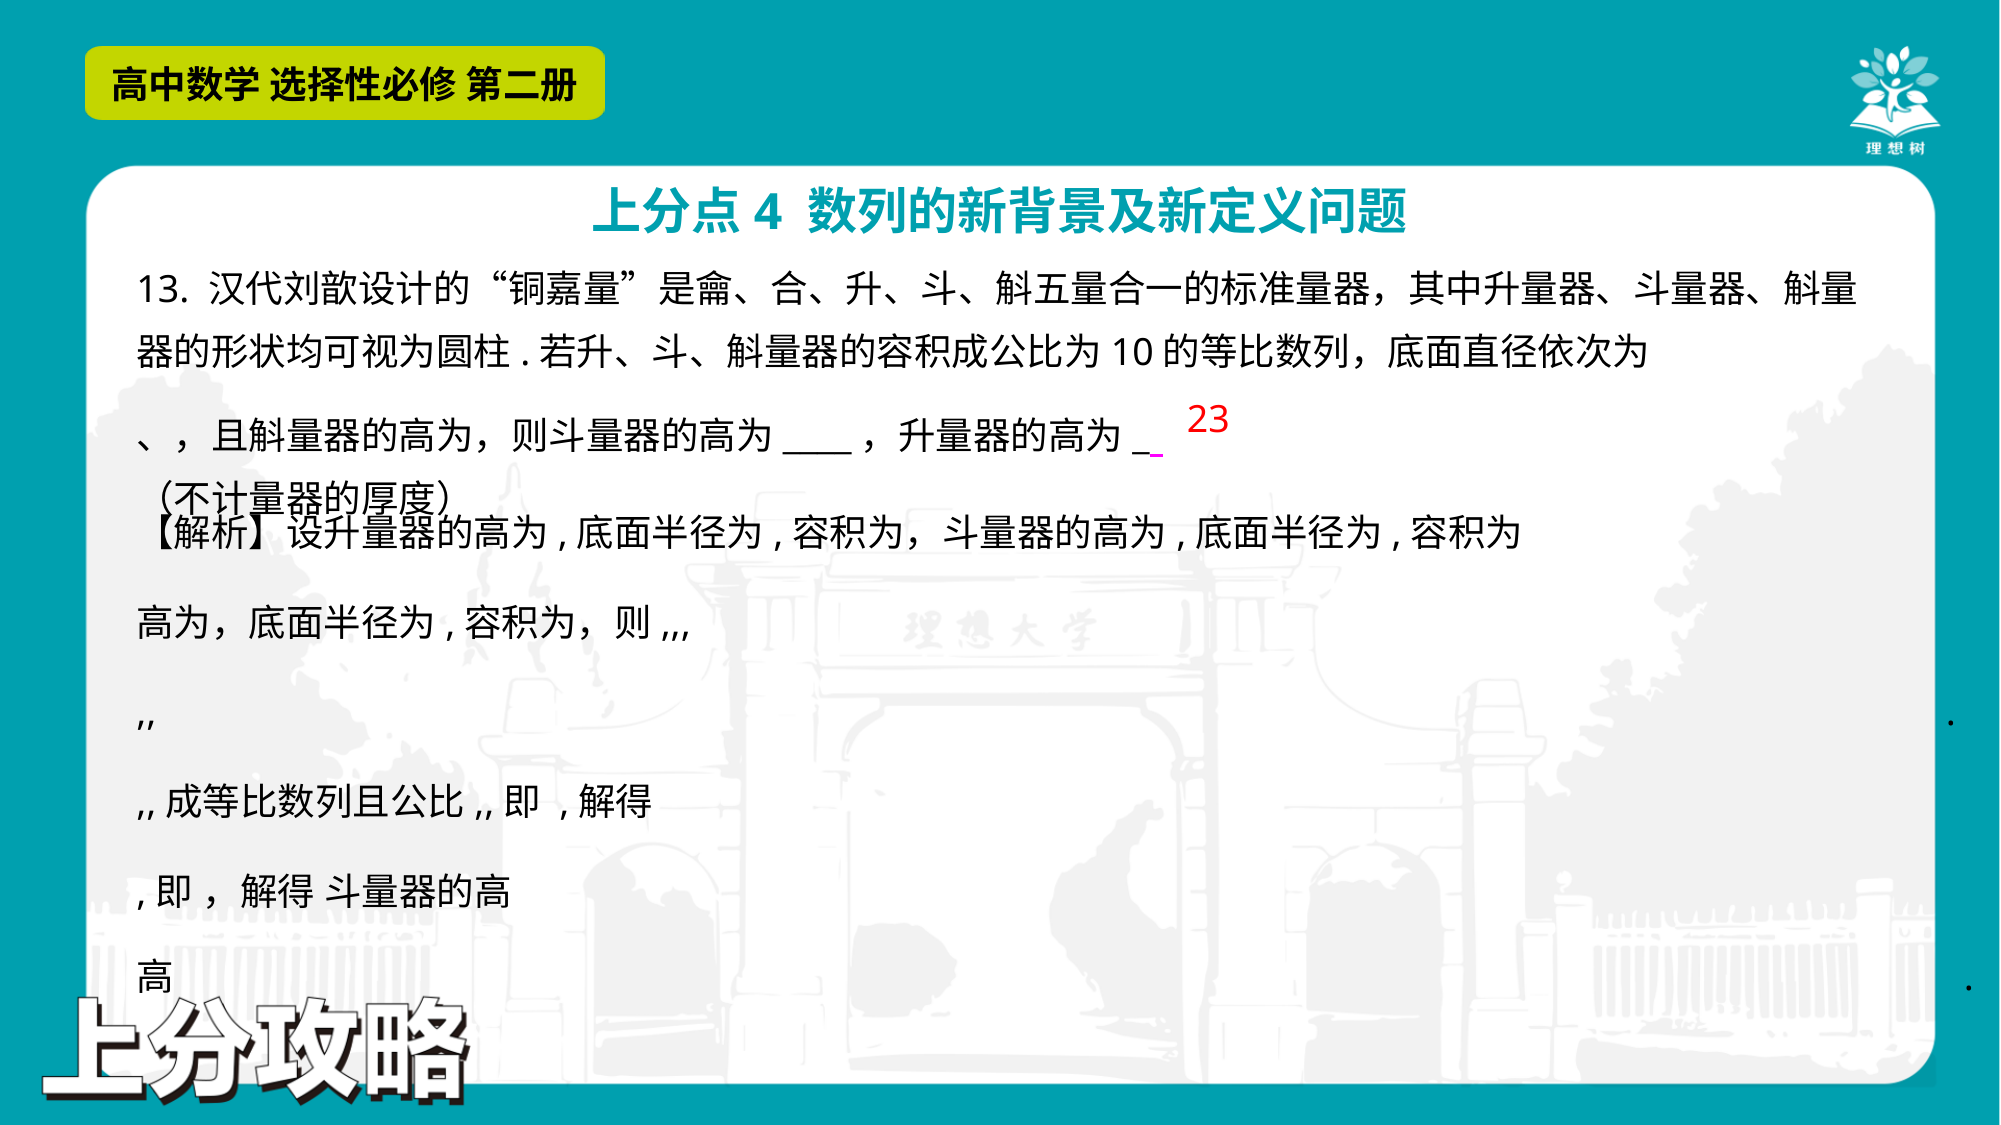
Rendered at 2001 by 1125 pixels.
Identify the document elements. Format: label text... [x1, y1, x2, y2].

text_box 23 [1172, 394, 1244, 439]
picture [0, 0, 2000, 1125]
